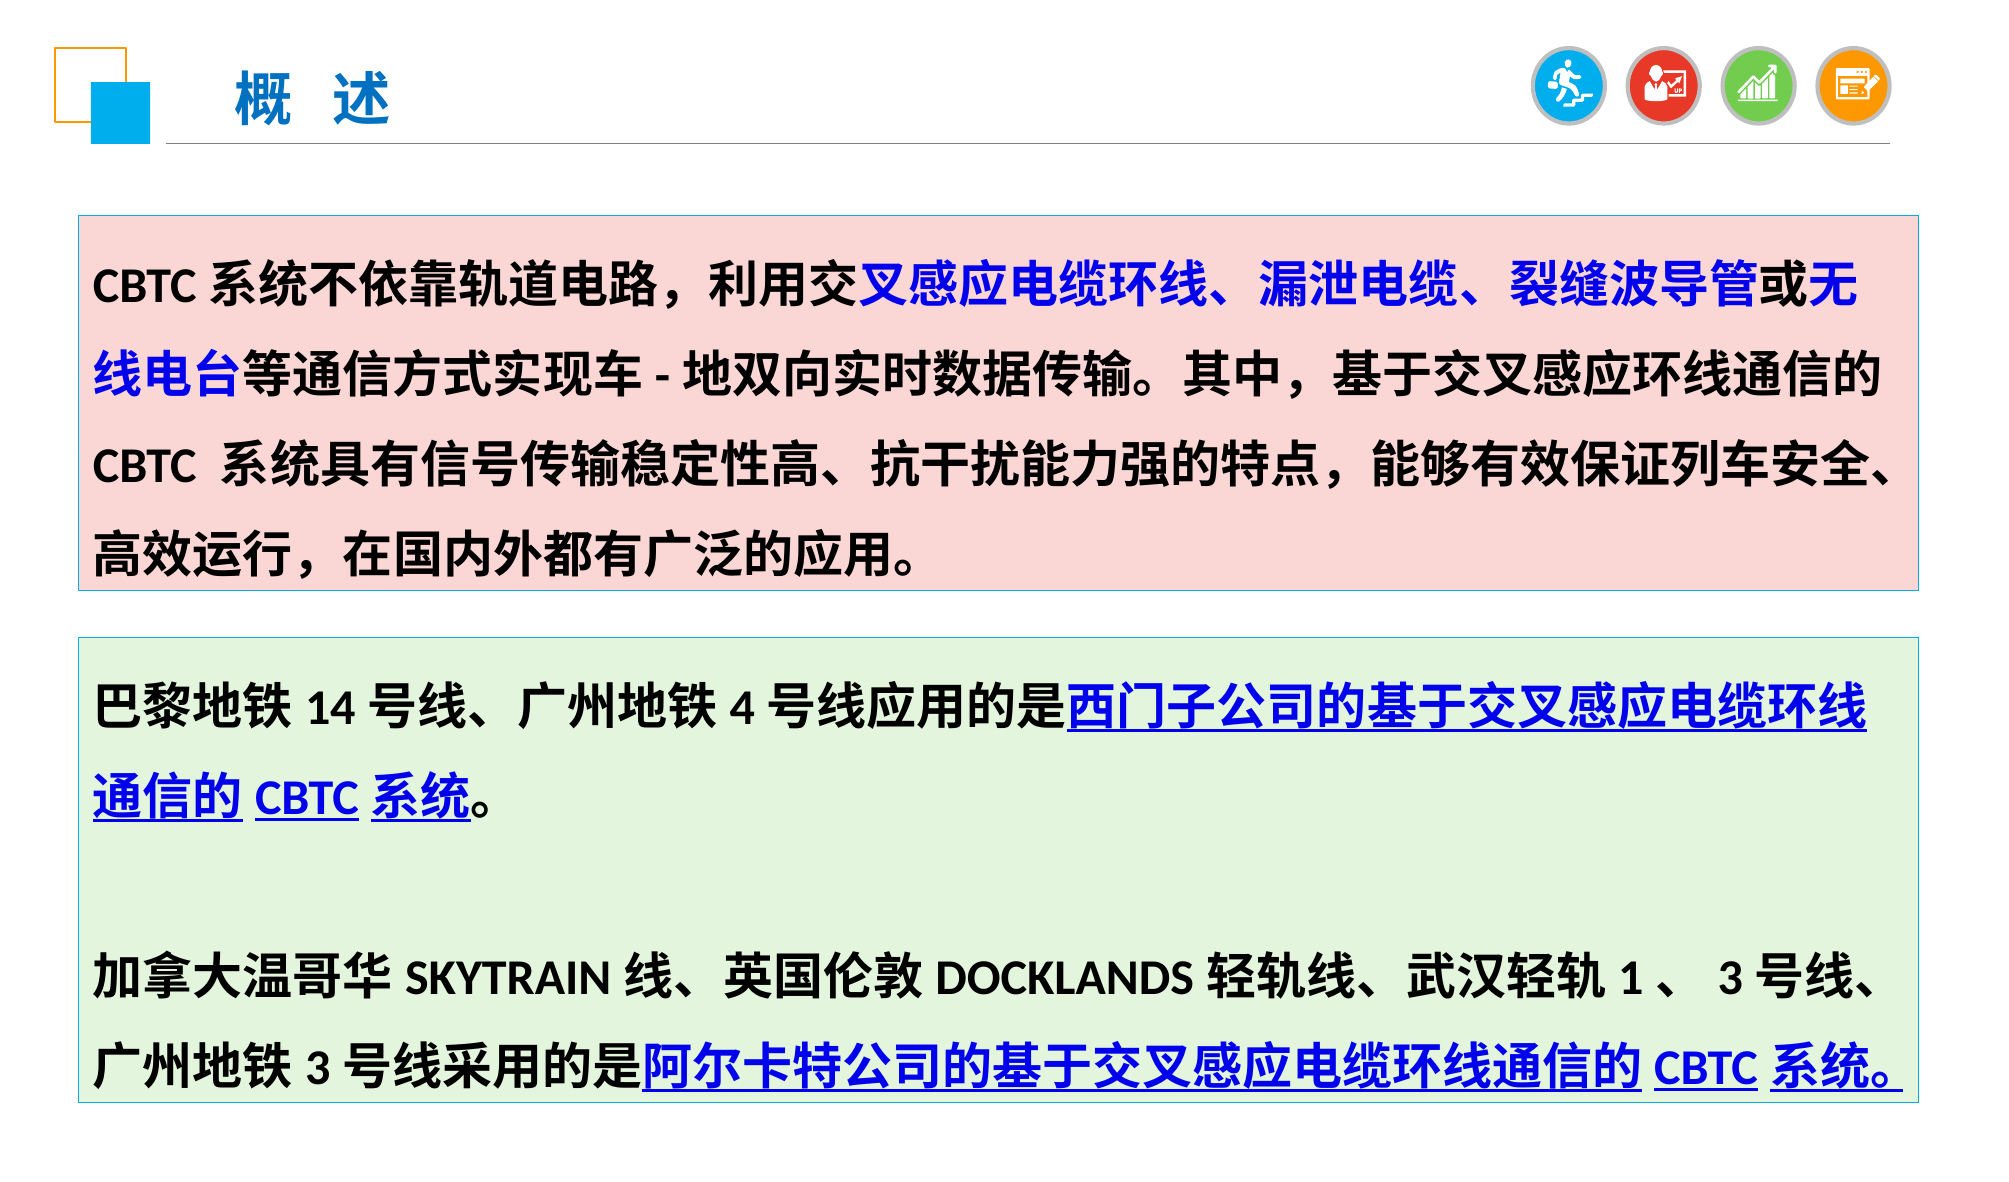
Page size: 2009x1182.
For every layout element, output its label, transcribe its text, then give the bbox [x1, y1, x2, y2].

text_box CBTC系统不依靠轨道电路，利用交叉感应电缆环线、漏泄电缆、裂缝波导管或无线电台等通信方式实现车-地双向实时数据传输。其中，基于交叉感应环线通信的CBTC 系统具有信号传输稳定性高、抗干扰能力强的特点，能够有效保证列车安全、高效运行，在国内外都有广泛的应用。 [78, 215, 1919, 591]
text_box 概 述 [214, 51, 412, 142]
text_box 巴黎地铁14号线、广州地铁4号线应用的是西门子公司的基于交叉感应电缆环线通信的CBTC系统。 加拿大温哥华SKYTRAIN线、英国伦敦DOCKLANDS轻轨线、武汉轻轨1、3号线、广州地铁3号线采用的是阿尔卡特公司的基于交叉感应电缆环线通信的CBTC系统。 [78, 637, 1919, 1103]
